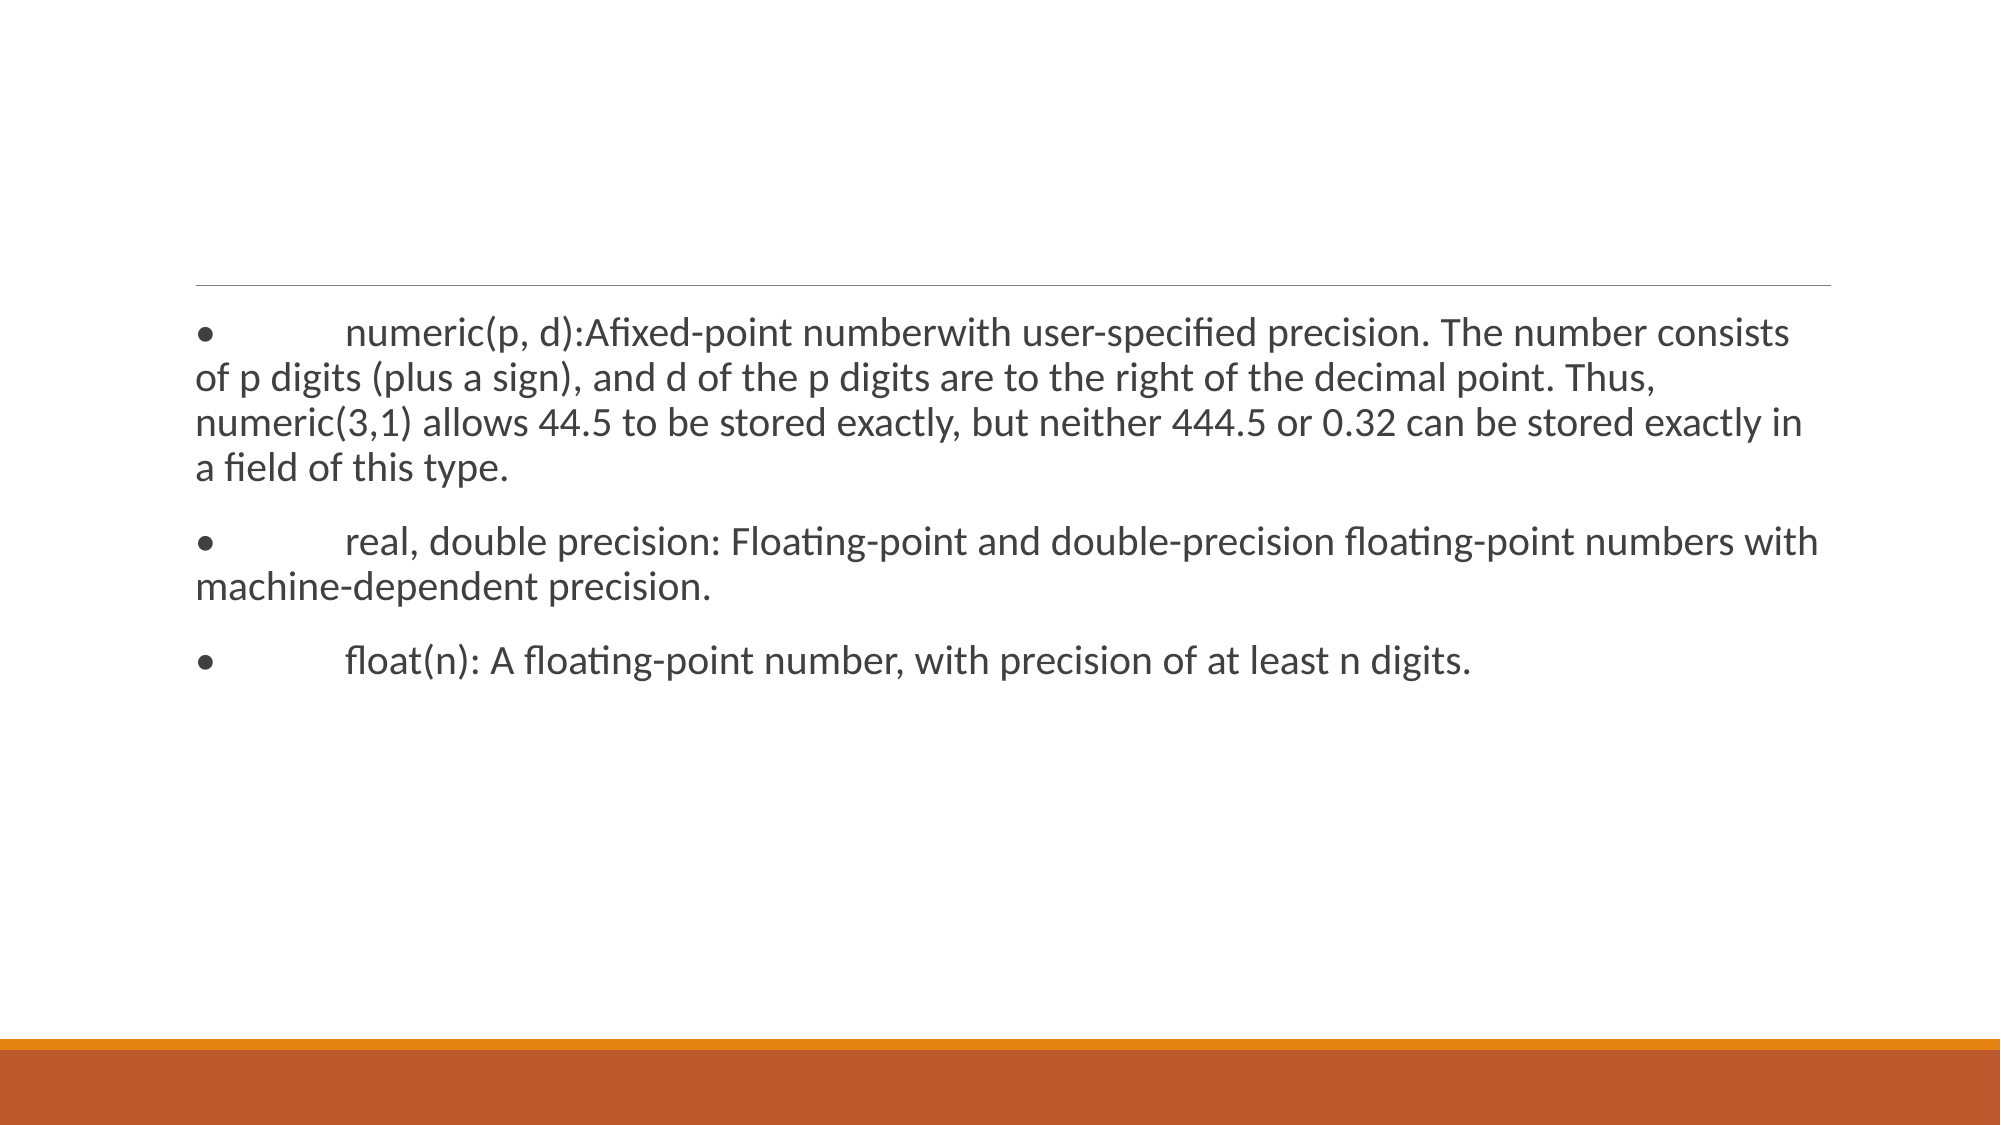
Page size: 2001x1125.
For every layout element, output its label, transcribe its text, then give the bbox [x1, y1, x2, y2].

list • numeric(p, d):Afixed-point numberwith user-specified precision. The number consists of p digits (plus a sign), and d of the p digits are to the right of the decimal point. Thus, numeric(3,1) allows 44.5 to be stored exactly, but neither 444.5 or 0.32 can be stored exactly in a field of this type. • real, double precision: Floating-point and double-precision floating-point numbers with machine-dependent precision. • float(n): A floating-point number, with precision of at least n digits. [180, 302, 1830, 963]
